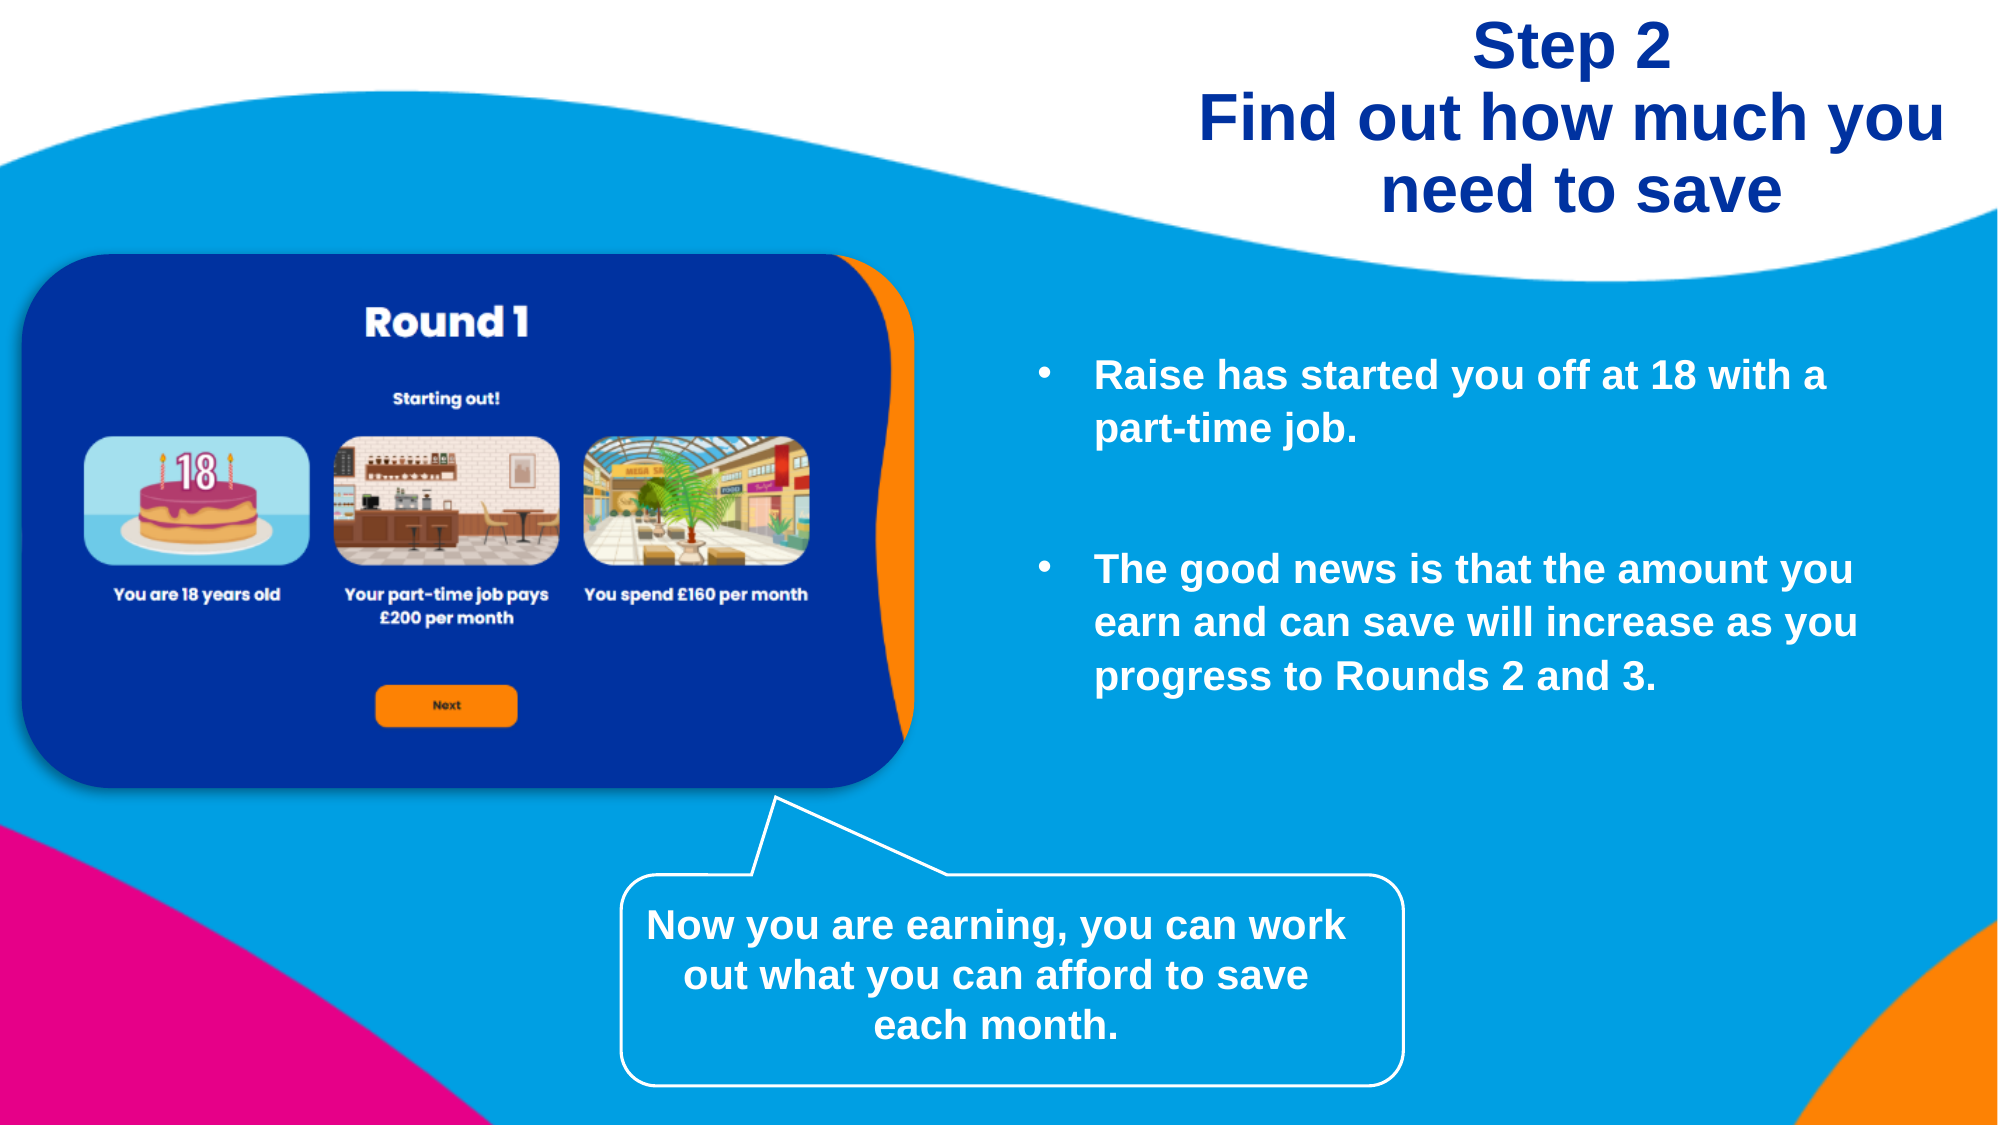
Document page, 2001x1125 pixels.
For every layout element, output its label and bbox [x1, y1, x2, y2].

picture [1585, 614, 1603, 636]
picture [1680, 561, 1701, 583]
picture [1252, 668, 1270, 690]
picture [1377, 561, 1395, 583]
picture [1161, 367, 1179, 389]
picture [1220, 615, 1226, 635]
picture [1538, 668, 1559, 690]
picture [1244, 367, 1265, 389]
picture [1644, 562, 1650, 582]
picture [1444, 660, 1464, 690]
picture [1207, 561, 1228, 583]
picture [1728, 614, 1749, 636]
picture [1040, 561, 1049, 571]
picture [1281, 614, 1300, 636]
picture [1564, 359, 1589, 388]
picture [1563, 668, 1582, 689]
picture [1755, 556, 1767, 583]
picture [1653, 361, 1672, 388]
picture [1786, 615, 1806, 644]
picture [1188, 415, 1199, 442]
picture [1097, 361, 1121, 388]
picture [1609, 614, 1621, 635]
picture [1836, 615, 1848, 636]
picture [1619, 561, 1640, 583]
picture [1496, 561, 1517, 583]
picture [1163, 668, 1183, 698]
picture [1585, 561, 1604, 583]
picture [1244, 606, 1264, 636]
picture [1298, 420, 1318, 442]
picture [0, 824, 493, 1125]
picture [1514, 606, 1519, 635]
picture [0, 0, 1999, 1125]
picture [1160, 614, 1179, 635]
picture [1215, 420, 1246, 441]
picture [1096, 614, 1115, 636]
picture [1388, 614, 1409, 636]
picture [1339, 367, 1360, 389]
picture [1143, 614, 1155, 635]
picture [1676, 361, 1695, 389]
picture [1770, 359, 1789, 388]
picture [1121, 420, 1142, 442]
picture [1651, 561, 1674, 582]
picture [1336, 614, 1348, 635]
picture [1119, 614, 1140, 636]
picture [1324, 362, 1336, 389]
picture [1184, 367, 1203, 389]
picture [1706, 562, 1718, 583]
picture [1587, 660, 1607, 690]
picture [1709, 368, 1740, 388]
picture [1810, 614, 1831, 636]
picture [1040, 367, 1049, 377]
picture [1647, 614, 1668, 636]
picture [1694, 614, 1713, 636]
picture [1329, 615, 1335, 635]
picture [1753, 614, 1771, 636]
picture [1544, 556, 1556, 583]
picture [1435, 614, 1453, 636]
picture [1470, 668, 1488, 690]
picture [1416, 359, 1436, 389]
picture [1321, 561, 1339, 583]
picture [1122, 553, 1141, 582]
picture [1805, 561, 1826, 583]
picture [1393, 367, 1412, 389]
picture [1227, 614, 1239, 635]
picture [1549, 615, 1554, 635]
picture [620, 796, 1404, 1087]
picture [1324, 412, 1344, 442]
picture [1227, 367, 1239, 388]
picture [1284, 421, 1292, 450]
picture [1304, 614, 1325, 636]
picture [1251, 420, 1270, 442]
picture [1182, 561, 1201, 591]
picture [1095, 555, 1118, 582]
picture [1419, 668, 1438, 689]
picture [1626, 362, 1638, 389]
picture [1233, 561, 1253, 583]
picture [1229, 668, 1247, 690]
picture [1220, 359, 1226, 388]
picture [1205, 668, 1224, 690]
picture [1097, 668, 1117, 698]
picture [1258, 553, 1278, 583]
picture [1097, 420, 1117, 450]
picture [1503, 368, 1522, 389]
picture [1147, 561, 1166, 583]
picture [1526, 606, 1531, 635]
picture [1146, 415, 1171, 442]
picture [1126, 367, 1147, 389]
picture [1411, 615, 1431, 635]
picture [1365, 614, 1383, 636]
picture [1503, 615, 1507, 635]
picture [1782, 562, 1801, 591]
picture [1744, 368, 1749, 388]
picture [1504, 662, 1522, 689]
picture [1456, 556, 1468, 583]
picture [1624, 614, 1643, 636]
picture [1849, 615, 1855, 635]
picture [1560, 614, 1579, 635]
picture [1805, 367, 1826, 389]
picture [1423, 561, 1441, 583]
picture [1195, 614, 1216, 636]
picture [1472, 553, 1491, 582]
picture [1561, 553, 1580, 582]
picture [1364, 362, 1390, 389]
picture [1732, 561, 1751, 582]
picture [1343, 562, 1373, 582]
picture [1519, 556, 1531, 583]
picture [1753, 362, 1765, 389]
picture [1393, 669, 1412, 690]
picture [1539, 367, 1560, 389]
picture [1671, 614, 1689, 636]
picture [1150, 368, 1155, 388]
picture [1338, 662, 1362, 689]
picture [1190, 668, 1201, 689]
picture [1719, 562, 1725, 582]
picture [1476, 367, 1497, 389]
picture [1204, 421, 1208, 441]
picture [1303, 367, 1321, 389]
picture [1412, 562, 1417, 582]
picture [1624, 662, 1643, 690]
picture [1603, 367, 1624, 389]
picture [1367, 668, 1388, 690]
picture [1268, 367, 1286, 389]
picture [1300, 668, 1321, 690]
picture [1138, 668, 1158, 690]
picture [1122, 668, 1134, 689]
list [21, 253, 915, 789]
picture [1453, 368, 1472, 397]
picture [1285, 663, 1297, 690]
picture [1832, 562, 1851, 583]
picture [1296, 561, 1315, 582]
picture [1468, 615, 1498, 635]
